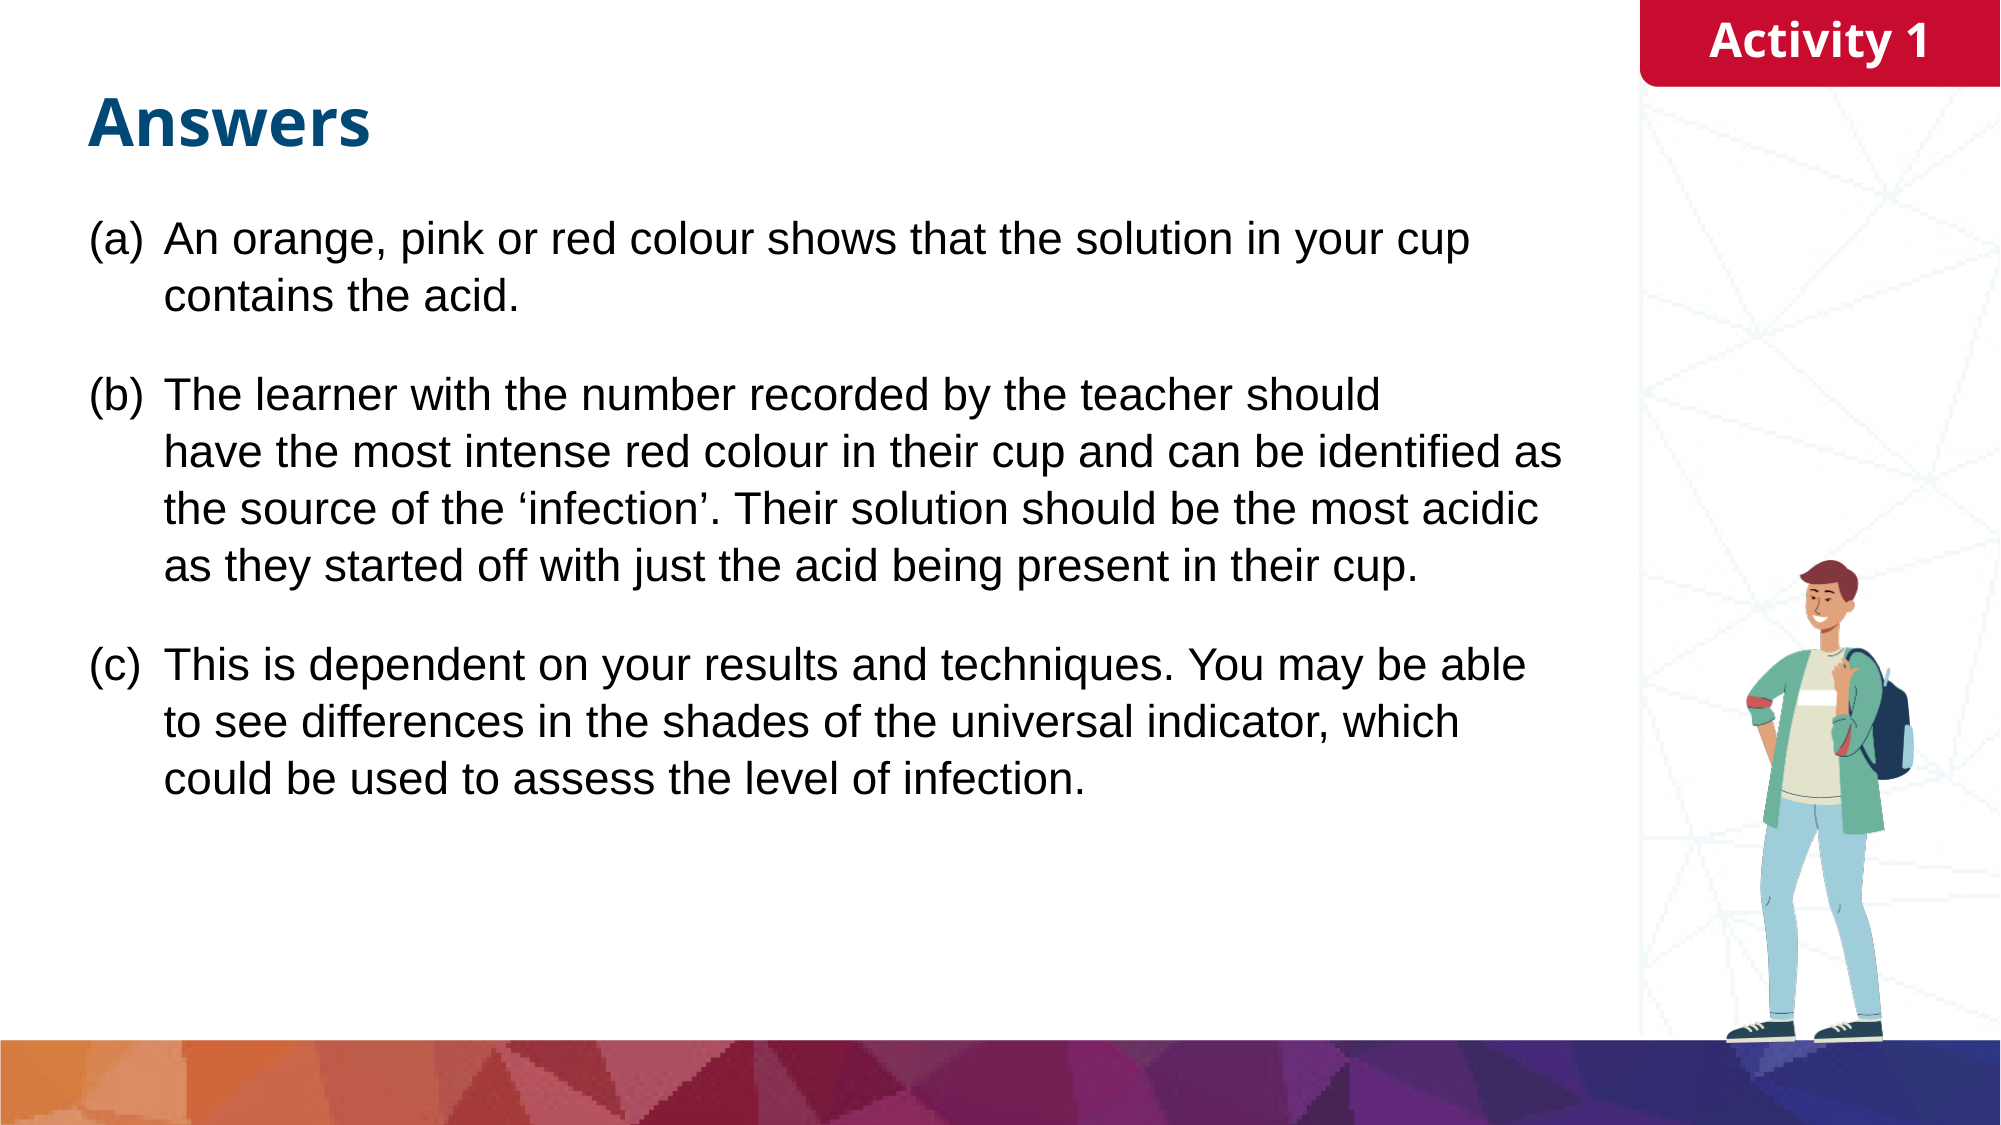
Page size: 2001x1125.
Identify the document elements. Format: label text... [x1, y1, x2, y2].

list An orange, pink or red colour shows that the solution in your cup contains the acid. The learner with the number recorded by the teacher should have the most intense red colour in their cup and can be identified as the source of the ‘infection’. Their solution should be the most acidic as they started off with just the acid being present in their cup. This is dependent on your results and techniques. You may be able to see differences in the shades of the universal indicator, which could be used to assess the level of infection. [88, 206, 1565, 890]
title Answers [88, 88, 1565, 161]
picture [0, 0, 2001, 1125]
